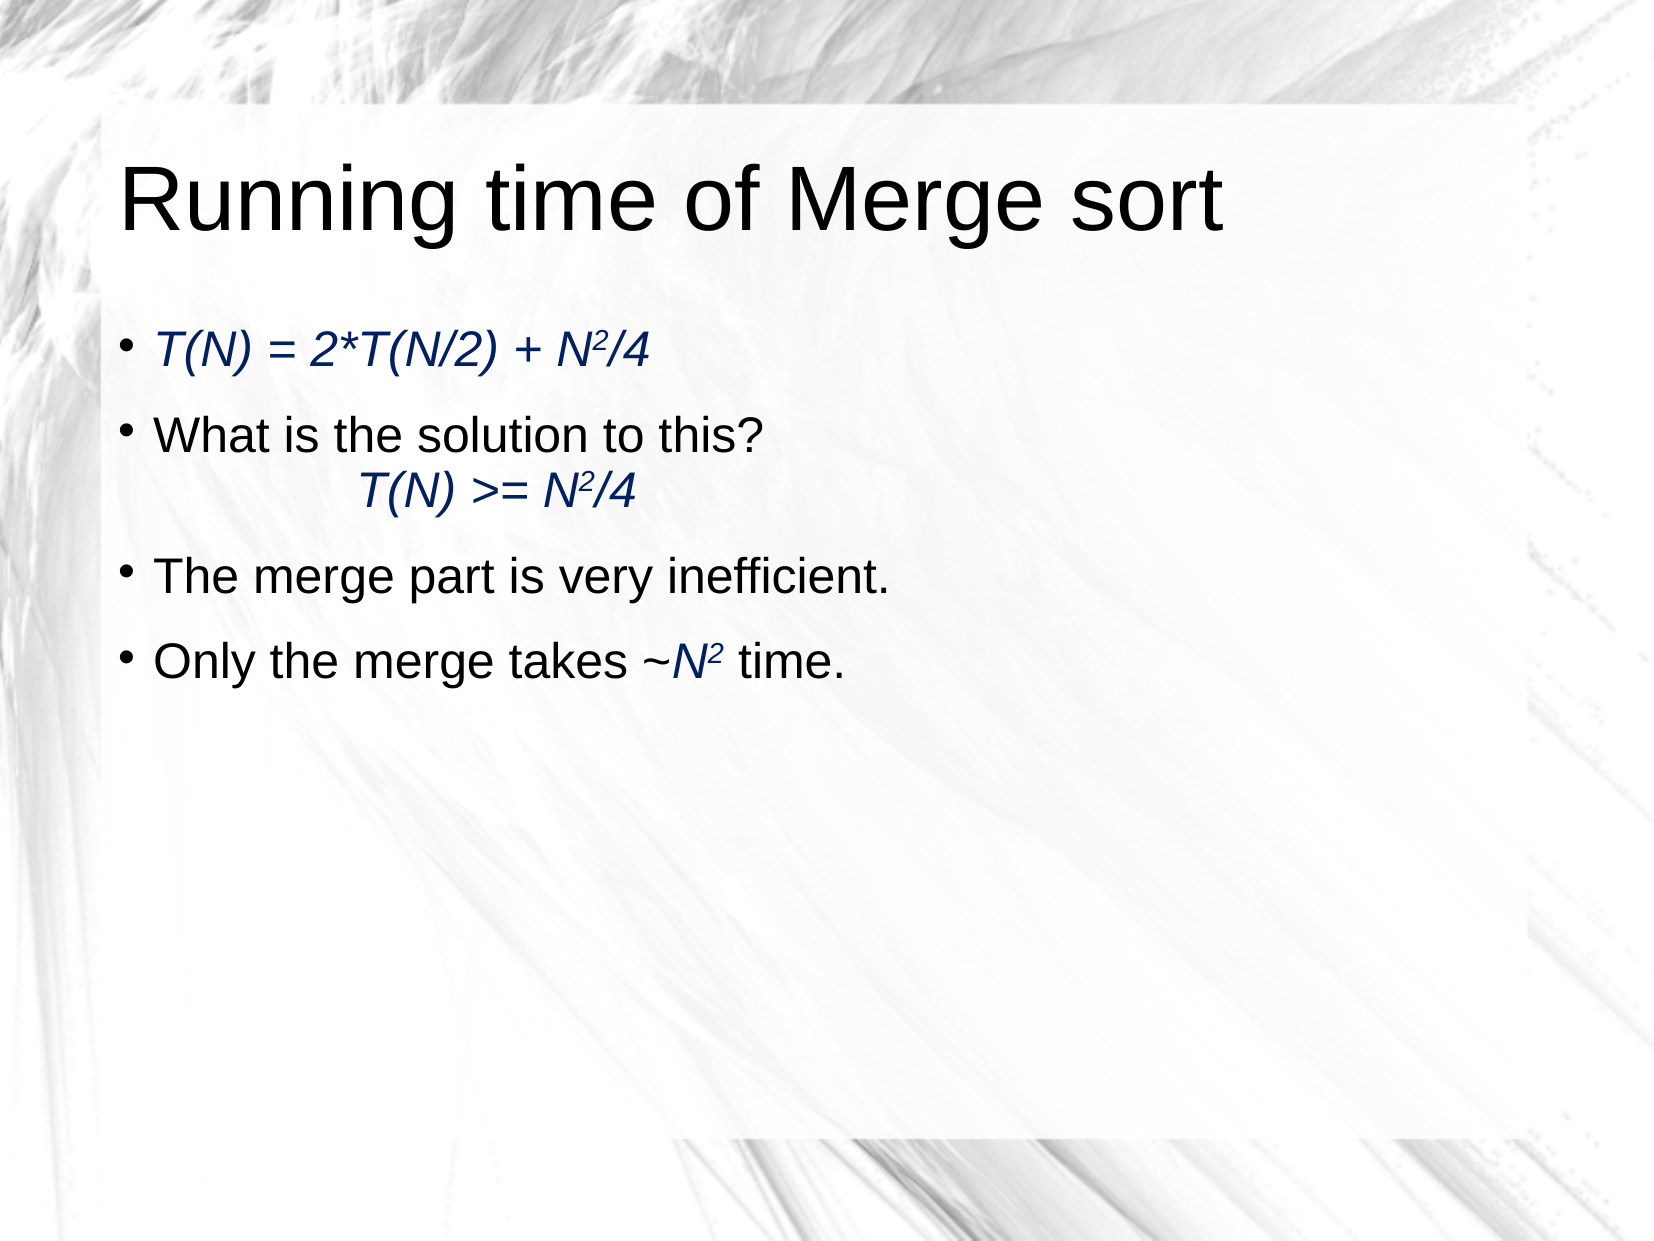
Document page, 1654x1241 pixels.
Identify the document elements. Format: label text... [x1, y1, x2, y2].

list T(N) = 2*T(N/2) + N2/4 What is the solution to this? T(N) >= N2/4 The merge part is very inefficient. Only the merge takes ~N2 time. [118, 319, 1571, 1109]
picture [0, 0, 1654, 1241]
title Running time of Merge sort [118, 112, 1506, 281]
